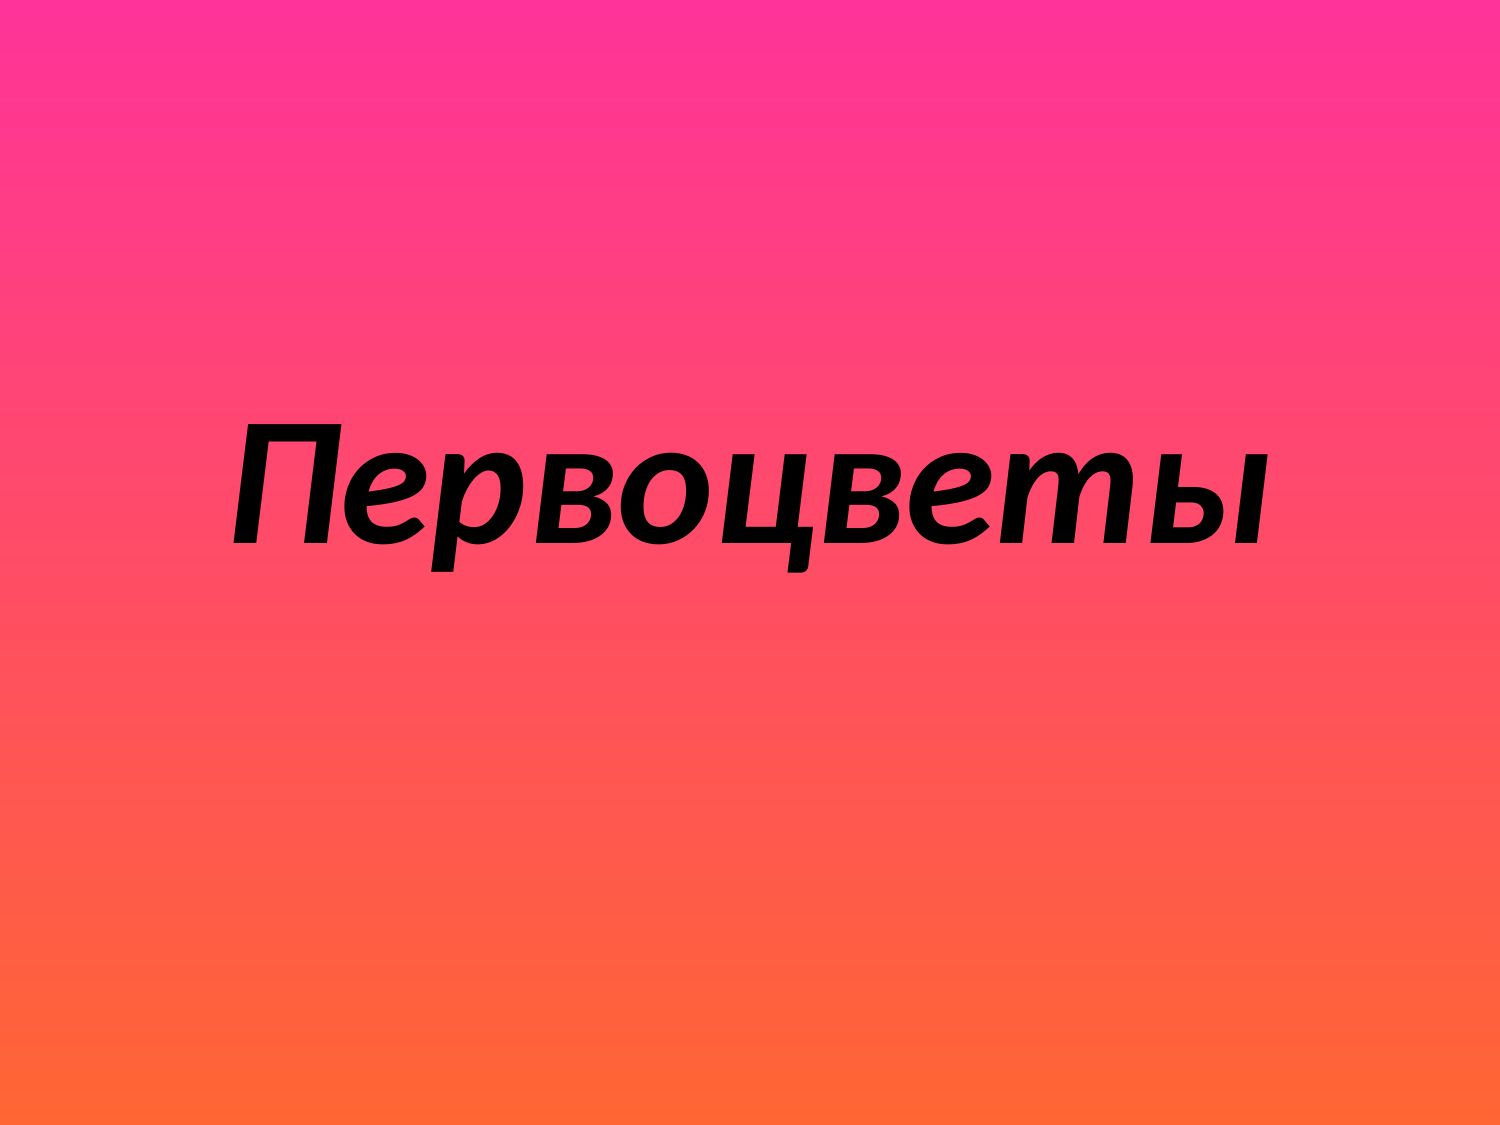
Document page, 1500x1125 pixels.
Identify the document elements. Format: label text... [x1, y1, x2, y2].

title Первоцветы [112, 349, 1388, 591]
